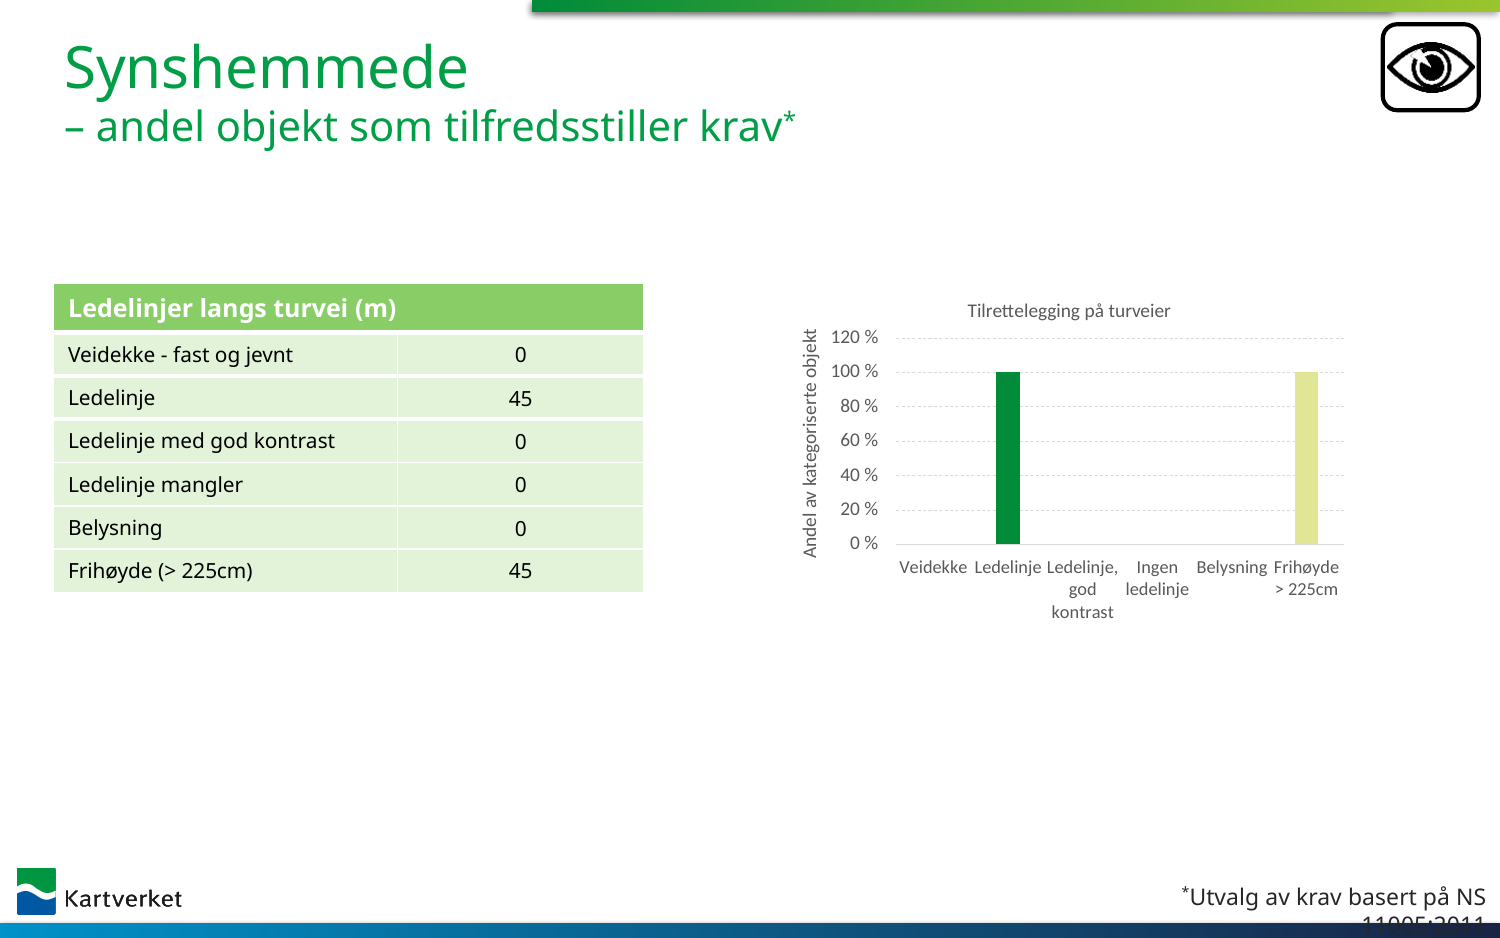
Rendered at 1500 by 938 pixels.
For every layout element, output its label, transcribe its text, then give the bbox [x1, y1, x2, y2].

text_box Synshemmede – andel objekt som tilfredsstiller krav* [49, 24, 1431, 158]
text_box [1382, 24, 1480, 111]
table_cell 45 [398, 550, 643, 592]
table_cell 0 [398, 335, 643, 374]
text_box *Utvalg av krav basert på NS 11005:2011 [1068, 873, 1500, 938]
picture [791, 291, 1348, 630]
table_cell 0 [398, 463, 643, 505]
table_cell Ledelinje mangler [54, 463, 397, 505]
table_cell Ledelinje [54, 378, 397, 417]
table_cell 0 [398, 421, 643, 462]
table_cell Ledelinje med god kontrast [54, 421, 397, 462]
table_cell 0 [398, 507, 643, 548]
table_cell Frihøyde (> 225cm) [54, 550, 397, 592]
table_cell Belysning [54, 507, 397, 548]
table_header Ledelinjer langs turvei (m) [54, 284, 643, 330]
table_cell Veidekke - fast og jevnt [54, 335, 397, 374]
table_cell 45 [398, 378, 643, 417]
